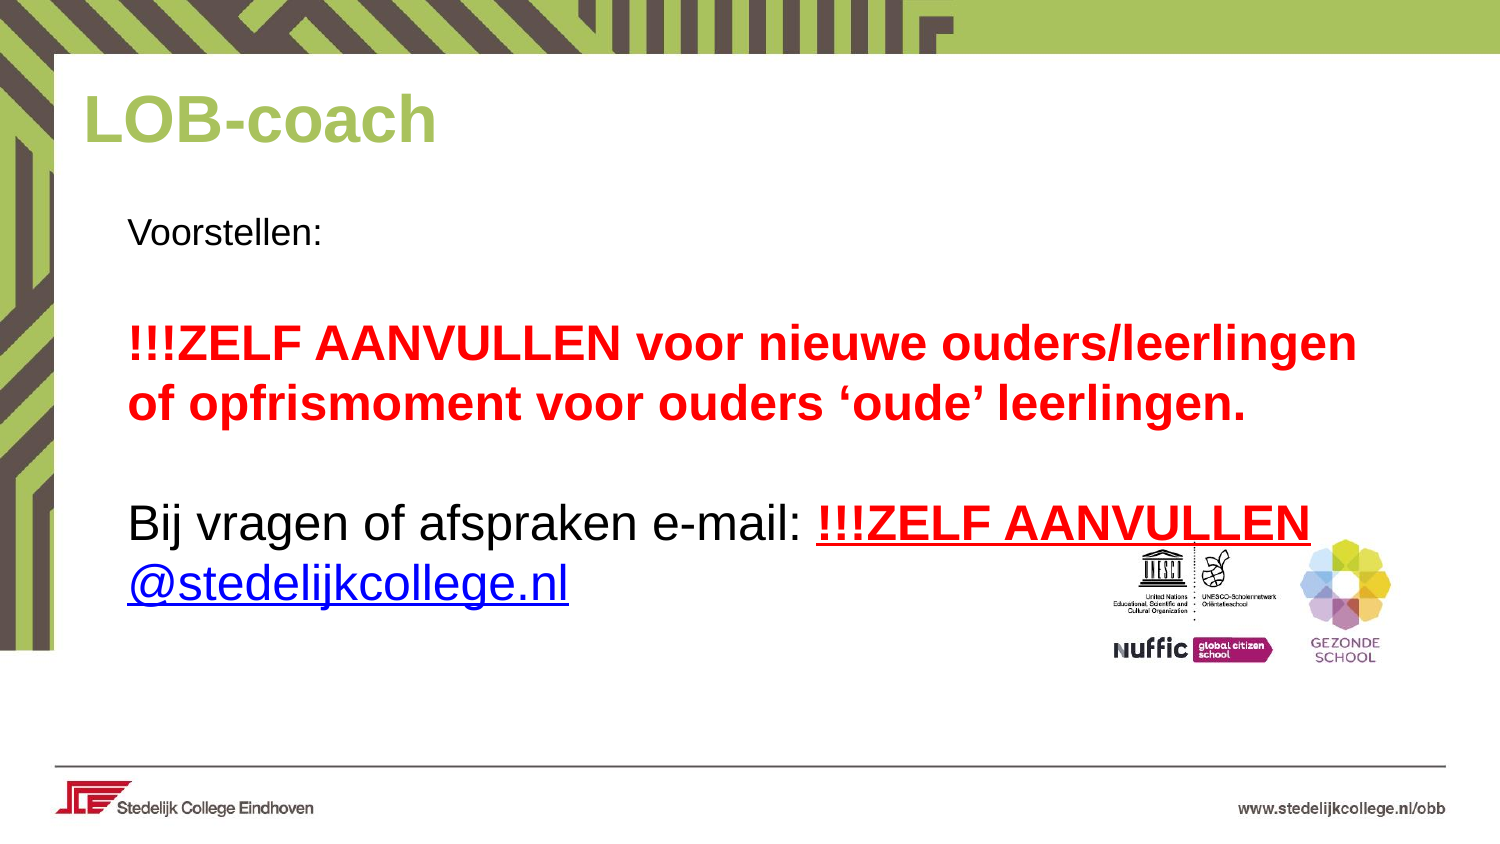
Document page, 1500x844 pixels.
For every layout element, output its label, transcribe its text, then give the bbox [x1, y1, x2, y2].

list LOB-coach [68, 84, 1474, 203]
picture [0, 0, 1500, 844]
text_box Voorstellen: !!!ZELF AANVULLEN voor nieuwe ouders/leerlingen of opfrismoment voor ouders ‘oude’ leerlingen. Bij vragen of afspraken e-mail: !!!ZELF AANVULLEN@stedelijkcollege.nl [98, 193, 1420, 659]
